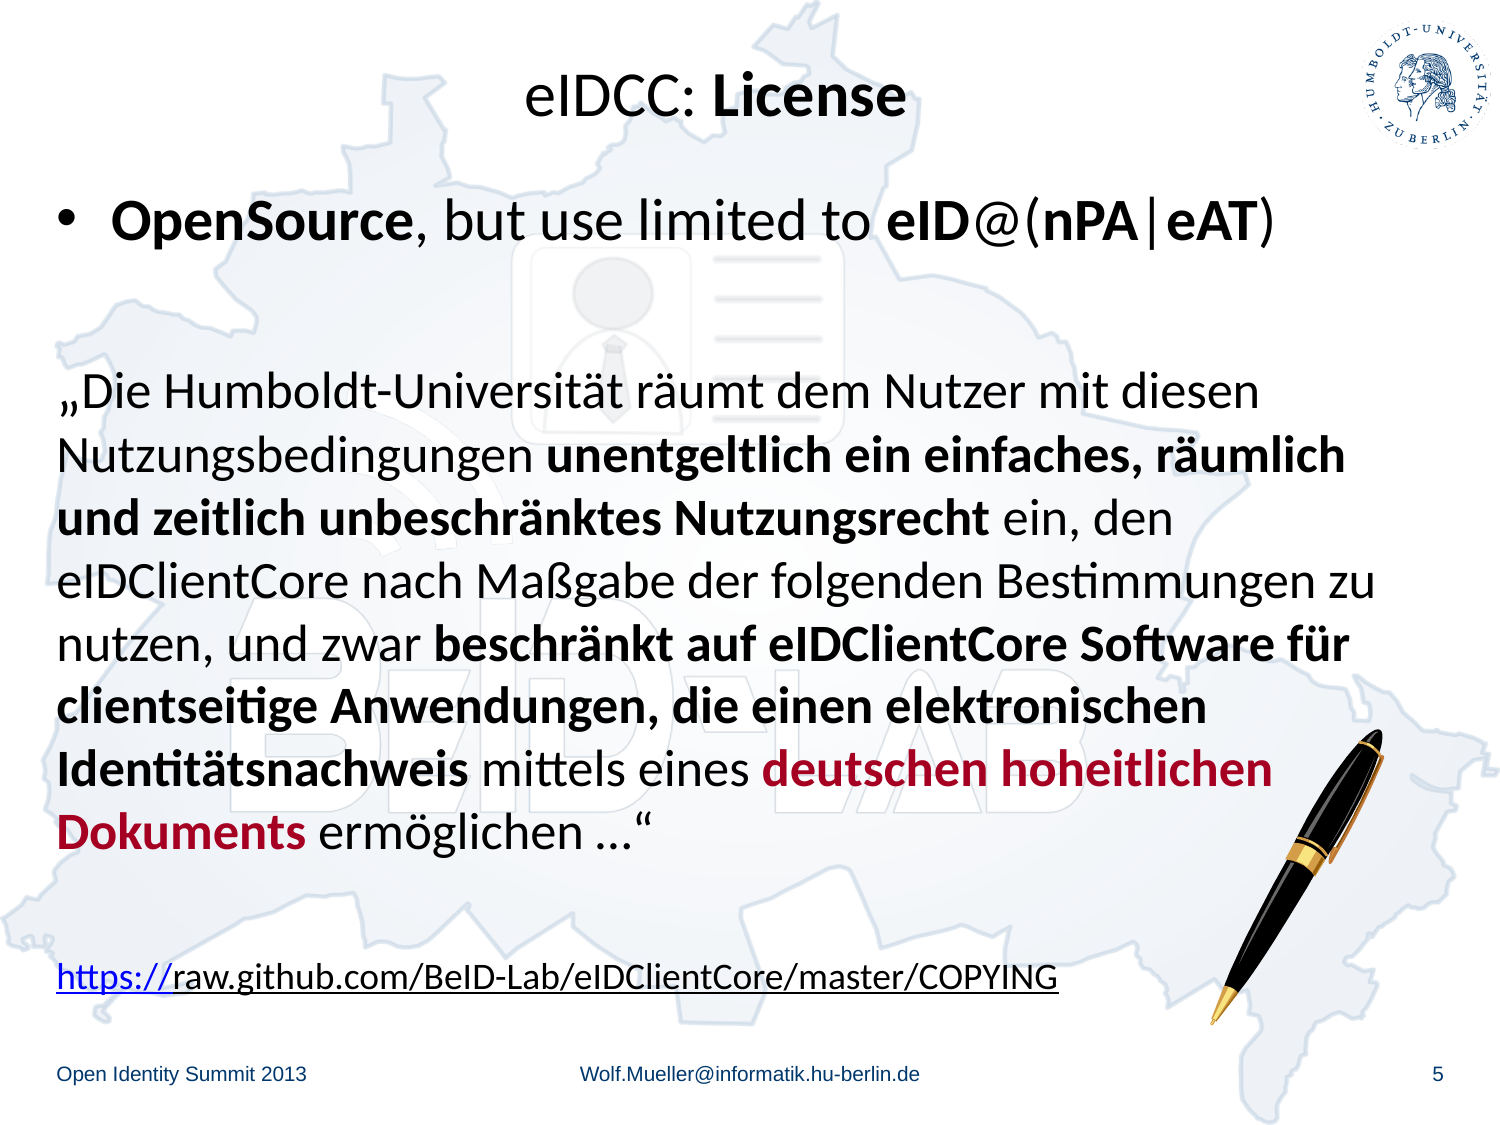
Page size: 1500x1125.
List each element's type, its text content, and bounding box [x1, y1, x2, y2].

picture [0, 0, 1500, 1125]
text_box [1186, 727, 1399, 1026]
list OpenSource, but use limited to eID@(nPA|eAT) „Die Humboldt-Universität räumt dem Nutzer mit diesen Nutzungsbedingungen unentgeltlich ein einfaches, räumlich und zeitlich unbeschränktes Nutzungsrecht ein, den eIDClientCore nach Maßgabe der folgenden Bestimmungen zu nutzen, und zwar beschränkt auf eIDClientCore Software für clientseitige Anwendungen, die einen elektronischen Identitätsnachweis mittels eines deutschen hoheitlichen Dokuments ermöglichen …“ https://raw.github.com/BeID-Lab/eIDClientCore/master/COPYING [41, 172, 1459, 1005]
footer Wolf.Mueller@informatik.hu-berlin.de [512, 1042, 988, 1103]
slide_number Open Identity Summit 2013 [41, 1042, 425, 1103]
slide_number 5 [1074, 1042, 1459, 1103]
title eIDCC: License [41, 45, 1392, 138]
